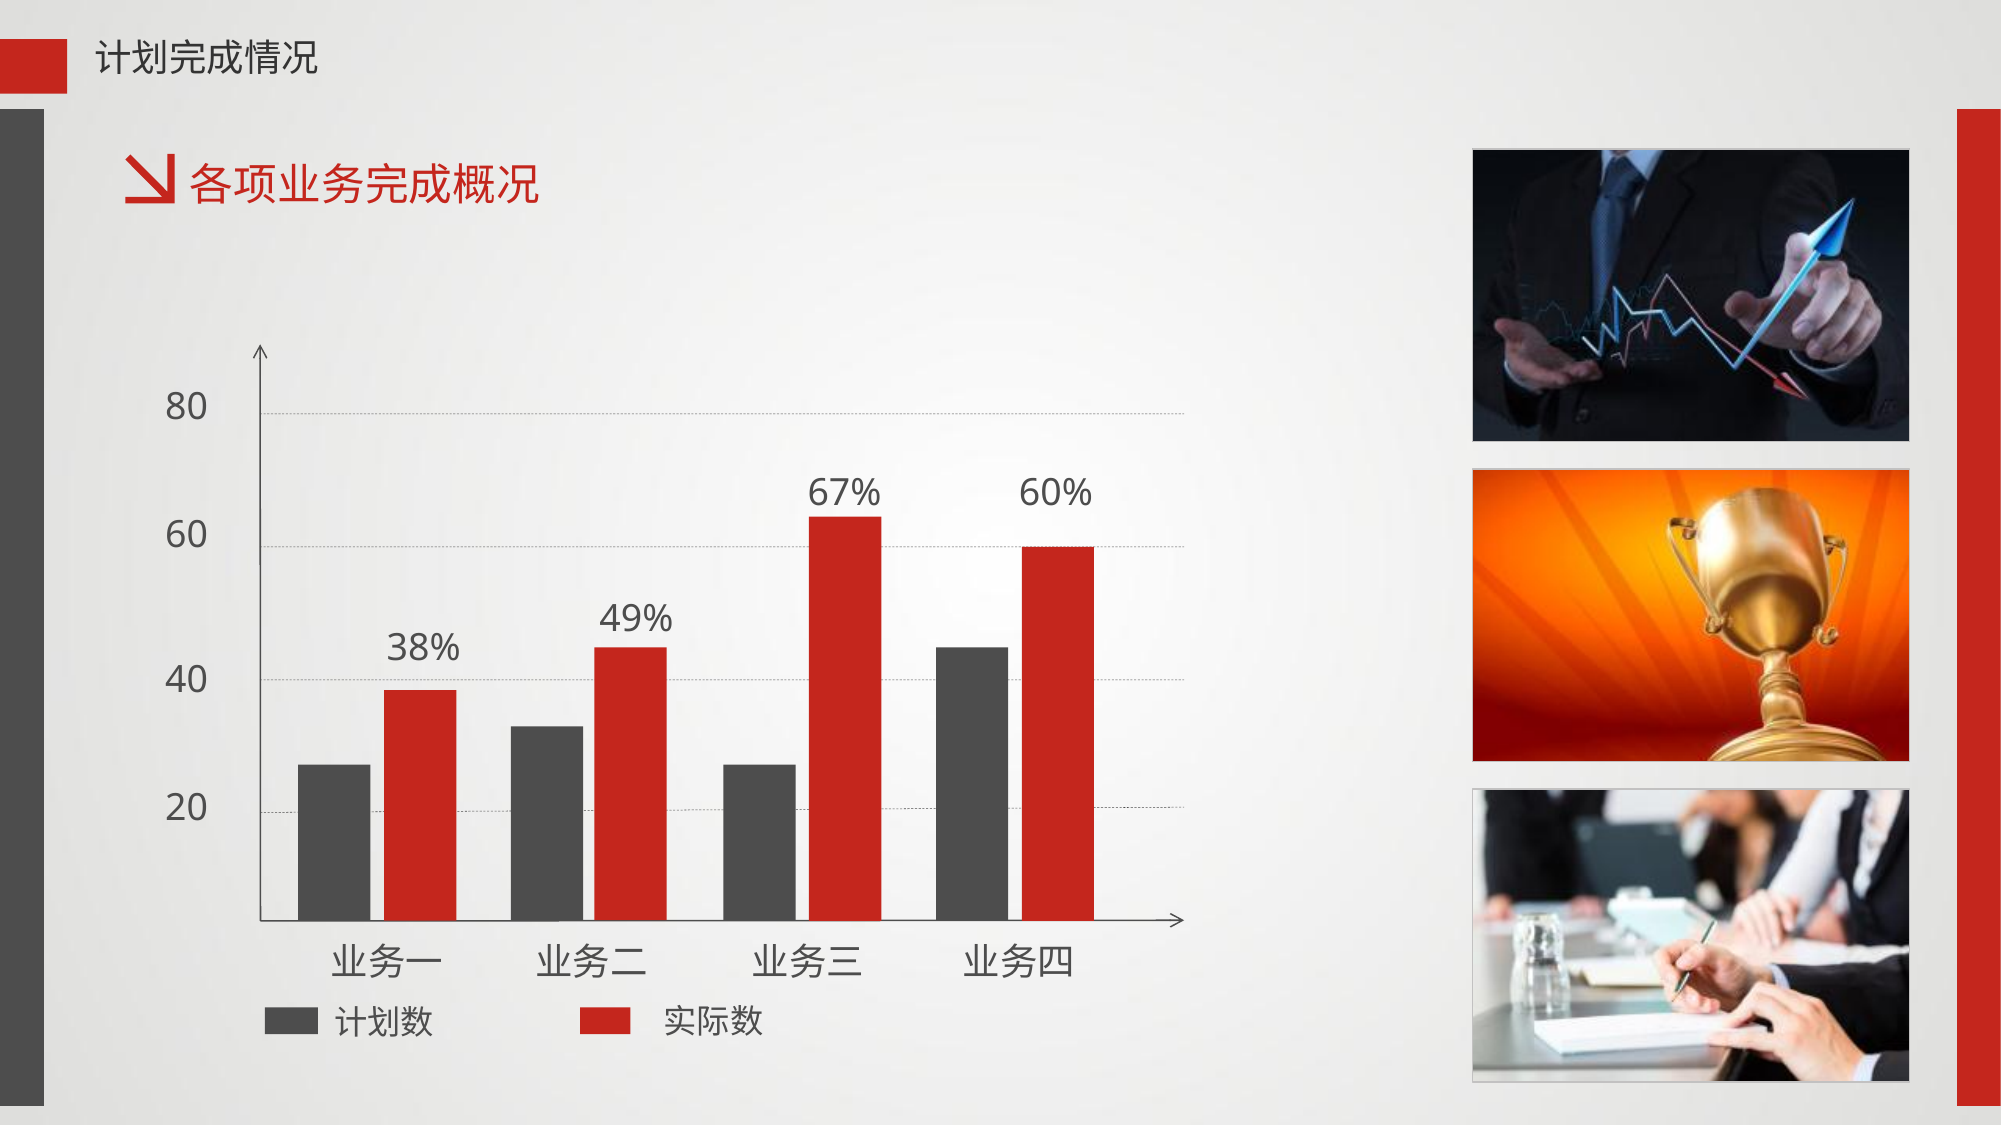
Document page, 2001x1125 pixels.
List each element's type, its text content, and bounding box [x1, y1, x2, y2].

text_box [1472, 469, 1910, 762]
text_box 业务一 [315, 930, 494, 990]
text_box 40 [150, 647, 260, 708]
text_box 计划数 [319, 993, 603, 1049]
text_box [723, 764, 796, 920]
text_box [0, 109, 44, 1106]
text_box 业务四 [947, 930, 1126, 990]
text_box 20 [150, 775, 260, 836]
text_box 各项业务完成概况 [175, 149, 556, 217]
text_box 80 [150, 374, 260, 435]
picture [0, 0, 2001, 1125]
text_box 49% [584, 586, 689, 647]
text_box [603, 1007, 631, 1035]
text_box 60 [150, 502, 260, 563]
text_box 38% [371, 615, 477, 676]
text_box [298, 764, 371, 920]
text_box [264, 1007, 318, 1035]
text_box [1472, 148, 1910, 442]
text_box [384, 690, 457, 921]
text_box 实际数 [648, 993, 933, 1049]
text_box [252, 344, 268, 921]
text_box 67% [792, 460, 897, 521]
text_box 60% [1003, 460, 1109, 521]
text_box [936, 647, 1009, 920]
text_box 业务二 [520, 930, 698, 990]
text_box [1021, 546, 1094, 921]
text_box 计划完成情况 [79, 26, 335, 86]
text_box [0, 39, 68, 94]
text_box [1957, 109, 2001, 1106]
text_box [510, 726, 584, 920]
text_box 业务三 [736, 930, 915, 990]
text_box [1472, 789, 1910, 1082]
text_box [594, 647, 667, 921]
text_box [125, 153, 175, 204]
text_box [808, 521, 882, 921]
